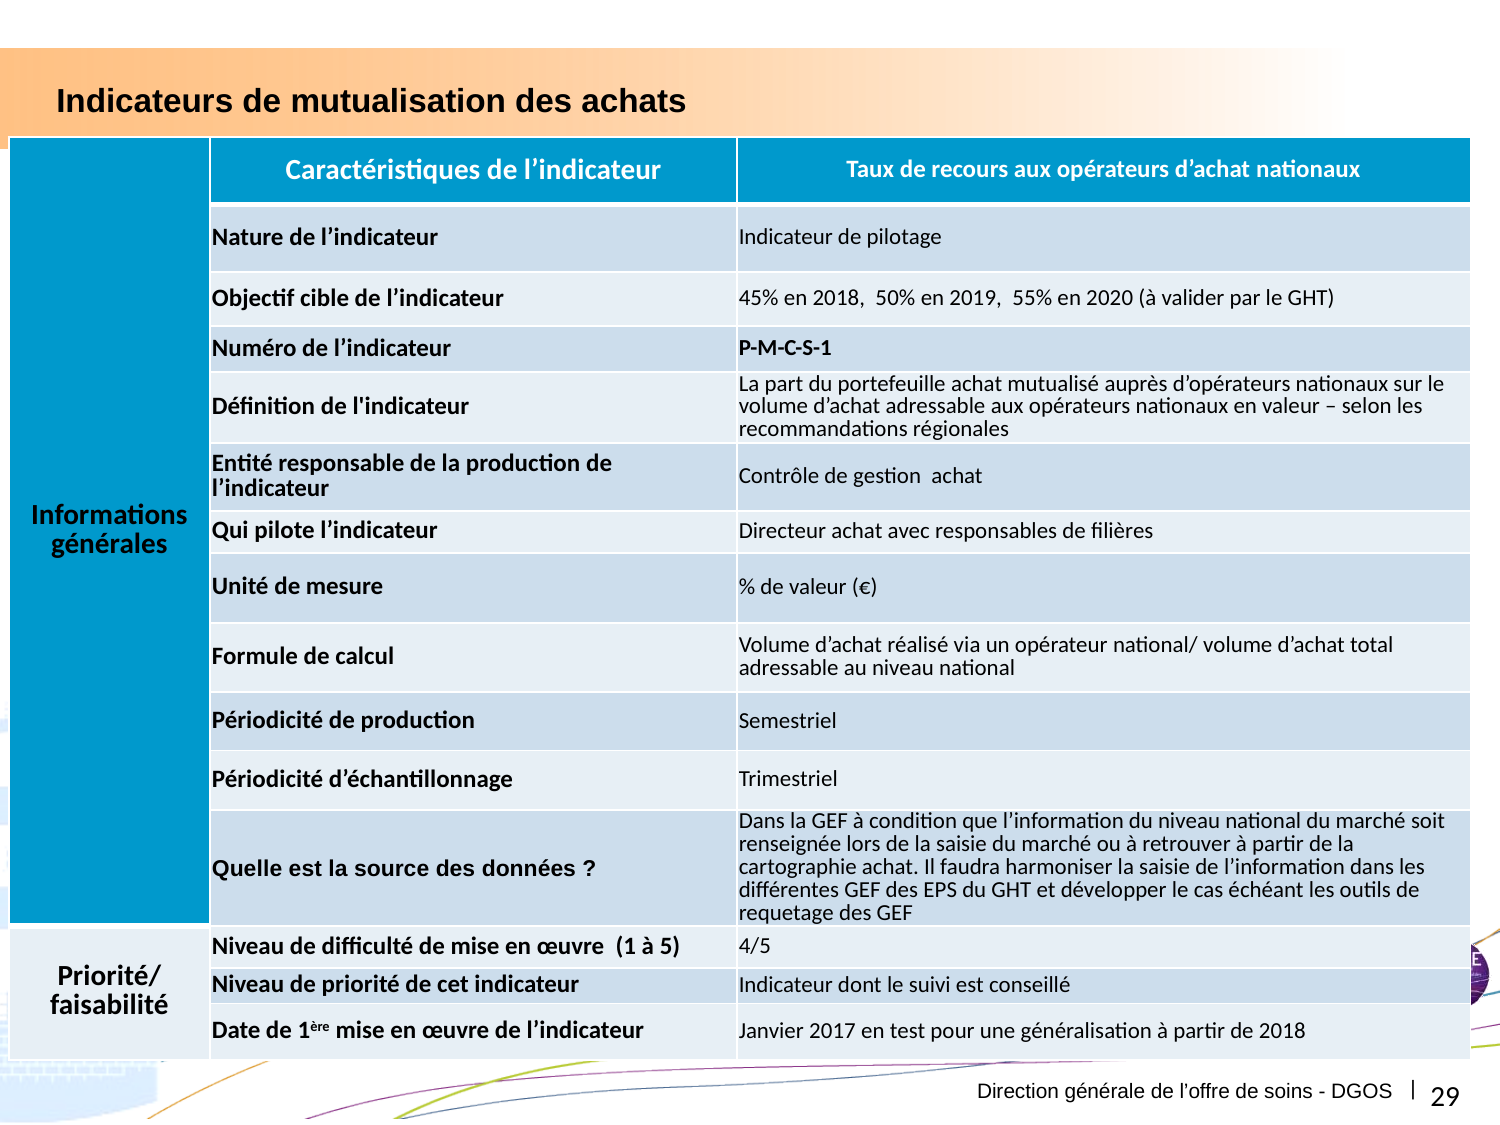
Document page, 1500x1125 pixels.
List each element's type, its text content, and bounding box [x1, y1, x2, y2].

table_cell % de valeur (€) [738, 554, 1470, 622]
table_cell Niveau de priorité de cet indicateur [211, 969, 736, 1003]
table_cell Semestriel [738, 693, 1470, 750]
table_cell Périodicité de production [211, 693, 736, 750]
table_cell Niveau de difficulté de mise en œuvre (1 à 5) [211, 927, 736, 967]
table_cell Indicateur de pilotage [738, 207, 1470, 271]
table_cell Unité de mesure [211, 554, 736, 622]
table_cell Indicateur dont le suivi est conseillé [738, 969, 1470, 1003]
table_cell Formule de calcul [211, 624, 736, 691]
table_cell Numéro de l’indicateur [211, 327, 736, 371]
table_cell P-M-C-S-1 [738, 327, 1470, 371]
table_header Informations générales [10, 138, 209, 923]
table_cell Directeur achat avec responsables de filières [738, 512, 1470, 552]
table_cell Trimestriel [738, 751, 1470, 809]
table_cell Dans la GEF à condition que l’information du niveau national du marché soit renseignée lors de la saisie du marché ou à retrouver à partir de la cartographie achat. Il faudra harmoniser la saisie de l’information dans les différentes GEF des EPS du GHT et développer le cas échéant les outils de requetage des GEF [738, 811, 1470, 925]
table_cell Volume d’achat réalisé via un opérateur national/ volume d’achat total adressable au niveau national [738, 624, 1470, 691]
table_cell Objectif cible de l’indicateur [211, 273, 736, 325]
table_header Caractéristiques de l’indicateur [211, 138, 736, 202]
table_cell Quelle est la source des données ? [211, 811, 736, 925]
table_cell Date de 1ère mise en œuvre de l’indicateur [211, 1004, 736, 1059]
table_cell Nature de l’indicateur [211, 207, 736, 271]
table_cell Janvier 2017 en test pour une généralisation à partir de 2018 [738, 1004, 1470, 1059]
table_cell La part du portefeuille achat mutualisé auprès d’opérateurs nationaux sur le volume d’achat adressable aux opérateurs nationaux en valeur – selon les recommandations régionales [738, 373, 1470, 442]
table_cell Contrôle de gestion achat [738, 444, 1470, 510]
table_cell Définition de l'indicateur [211, 373, 736, 442]
table_header Taux de recours aux opérateurs d’achat nationaux [738, 138, 1470, 202]
table_cell Entité responsable de la production de l’indicateur [211, 444, 736, 510]
slide_number 29 [1430, 1077, 1463, 1103]
table_cell 4/5 [738, 927, 1470, 967]
picture [164, 827, 1500, 1119]
table_cell Périodicité d’échantillonnage [211, 751, 736, 809]
text_box Indicateurs de mutualisation des achats [41, 71, 1412, 119]
table_cell 45% en 2018, 50% en 2019, 55% en 2020 (à valider par le GHT) [738, 273, 1470, 325]
table_cell Qui pilote l’indicateur [211, 512, 736, 552]
table_cell Priorité/ faisabilité [10, 929, 209, 1059]
